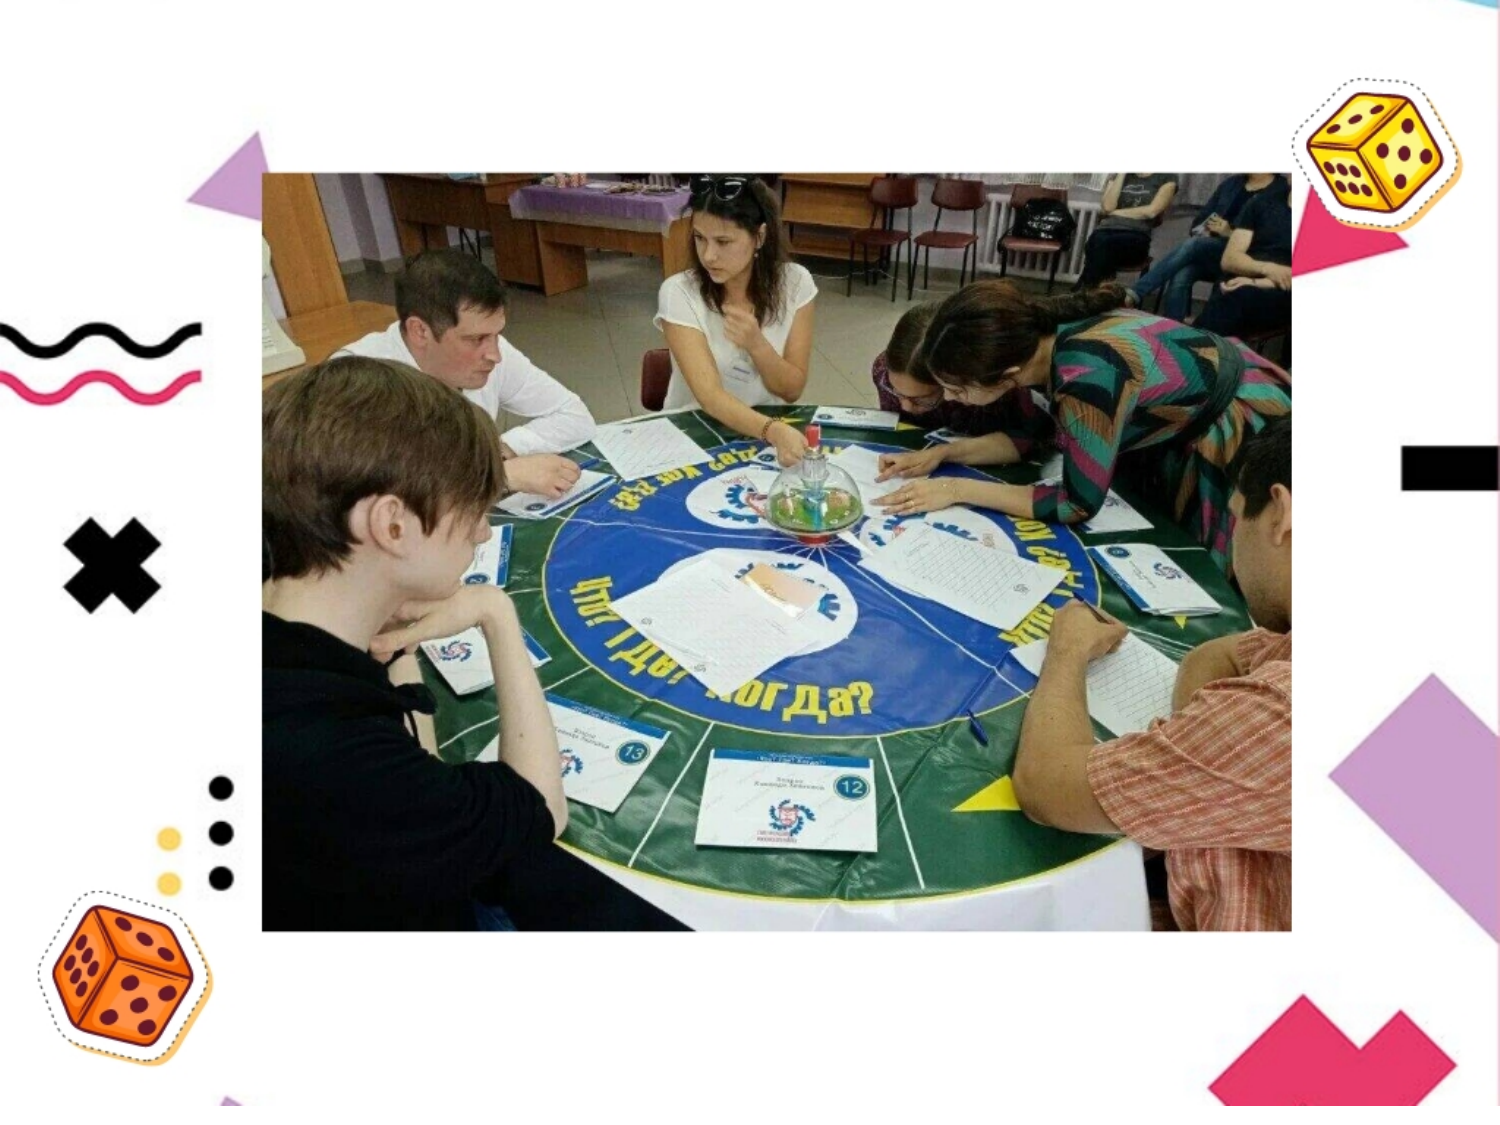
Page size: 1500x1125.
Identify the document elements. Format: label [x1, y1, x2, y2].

list [0, 0, 1500, 1107]
